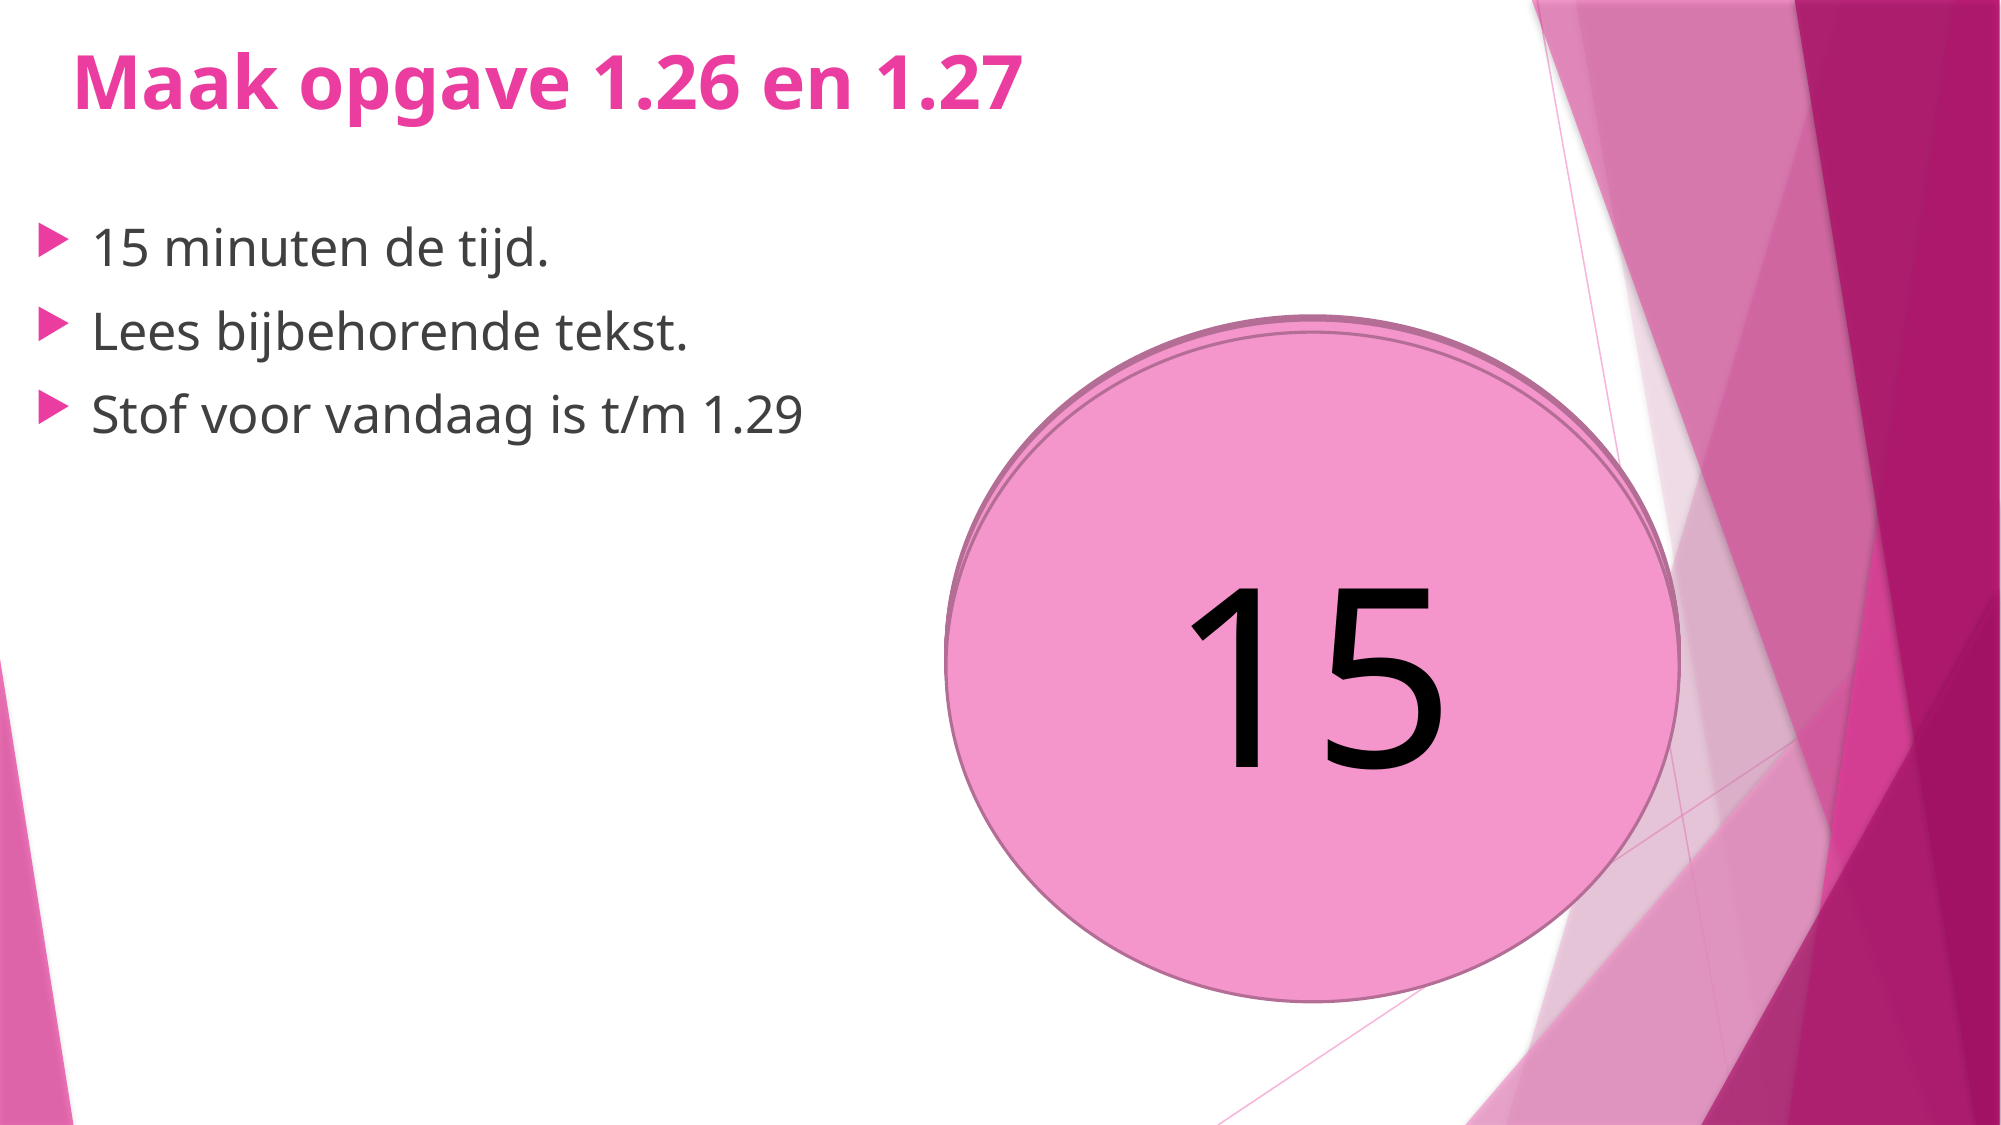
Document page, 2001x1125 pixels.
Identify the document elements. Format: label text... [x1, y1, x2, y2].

title Maak opgave 1.26 en 1.27 [56, 27, 1522, 319]
text_box 15 [944, 330, 1681, 1004]
text_box 10 [959, 314, 1668, 562]
text_box 14 [944, 318, 1681, 648]
list 15 minuten de tijd. Lees bijbehorende tekst. Stof voor vandaag is t/m 1.29 [19, 207, 865, 1112]
